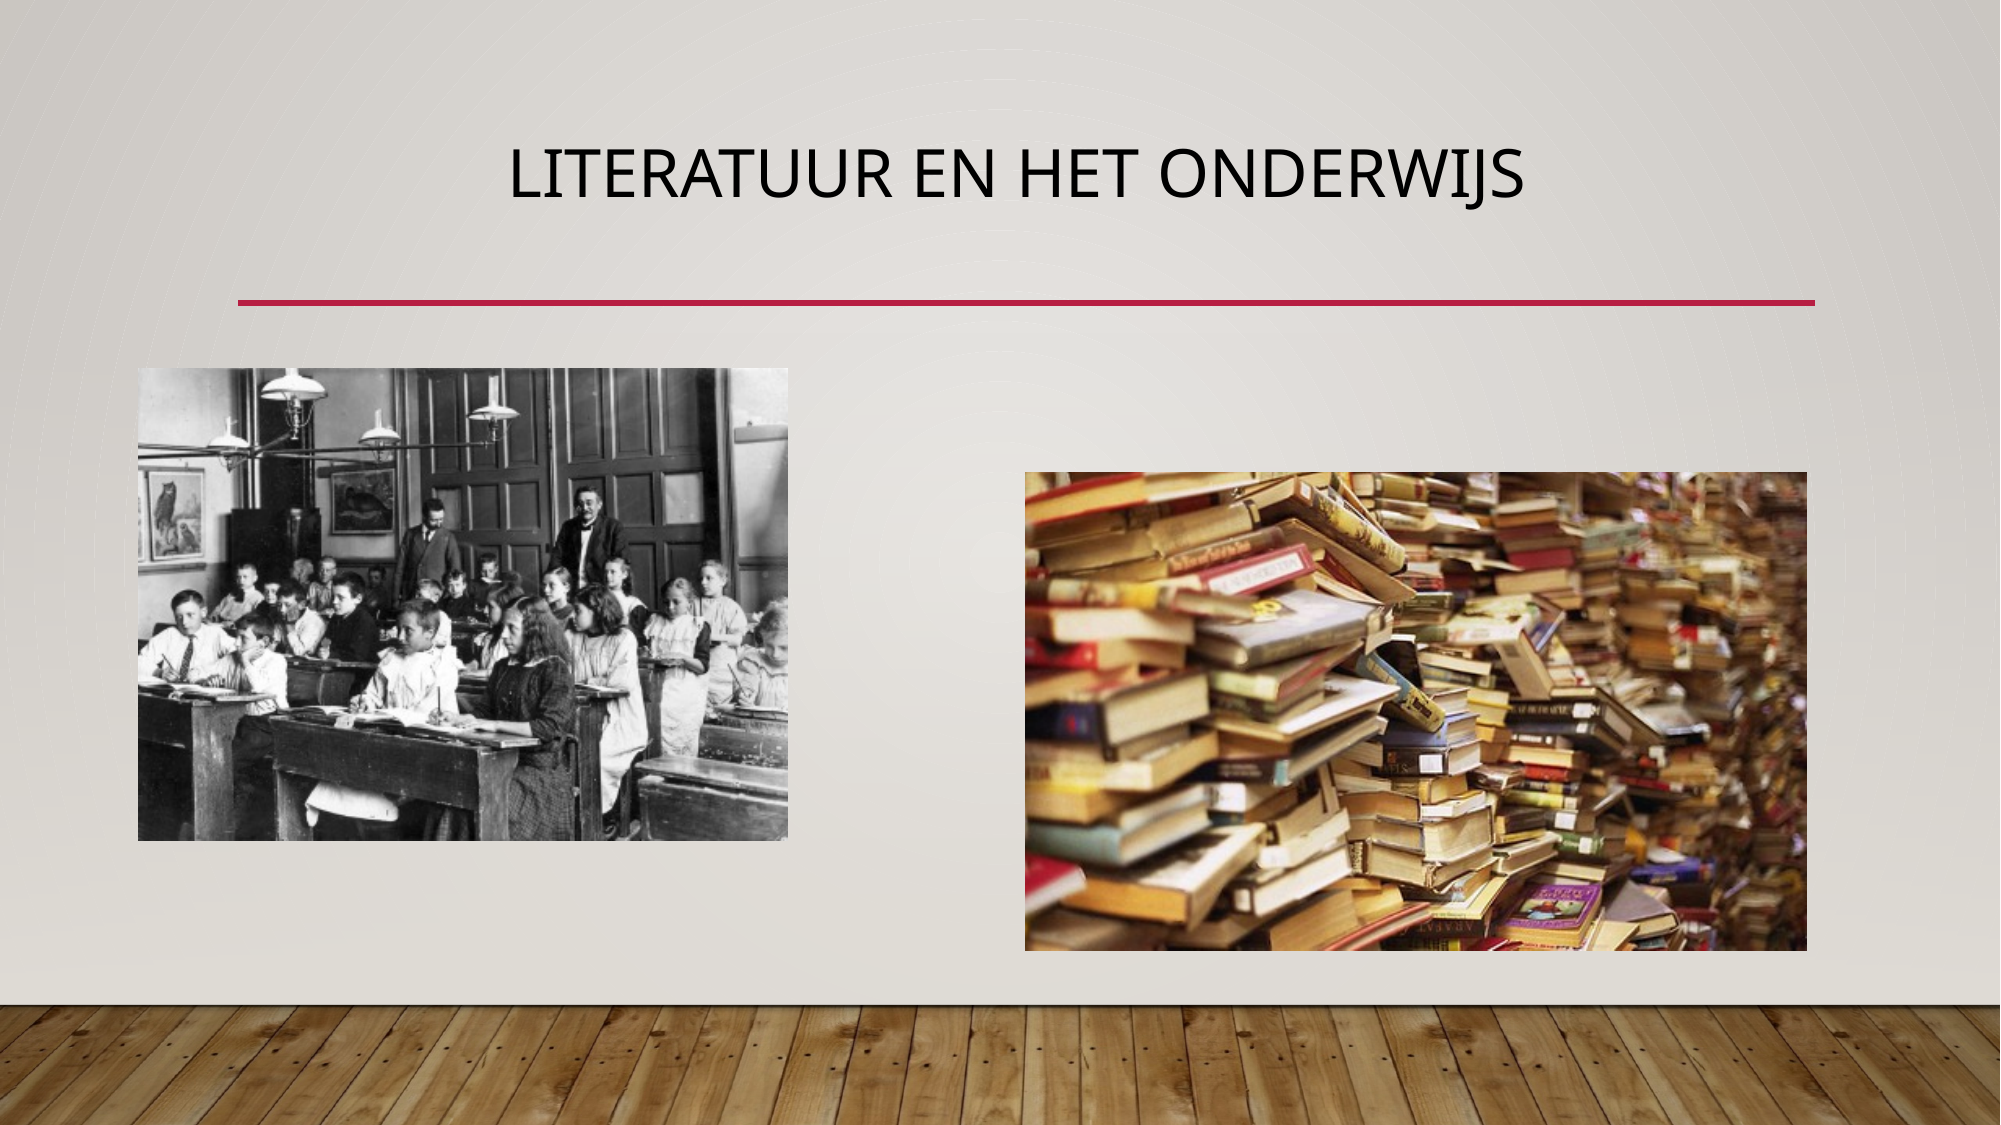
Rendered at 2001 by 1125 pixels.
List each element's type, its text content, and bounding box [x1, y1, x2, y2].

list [137, 368, 788, 842]
title Literatuur en het onderwijs [238, 131, 1814, 305]
picture [0, 1005, 2000, 1125]
picture [1025, 471, 1808, 951]
